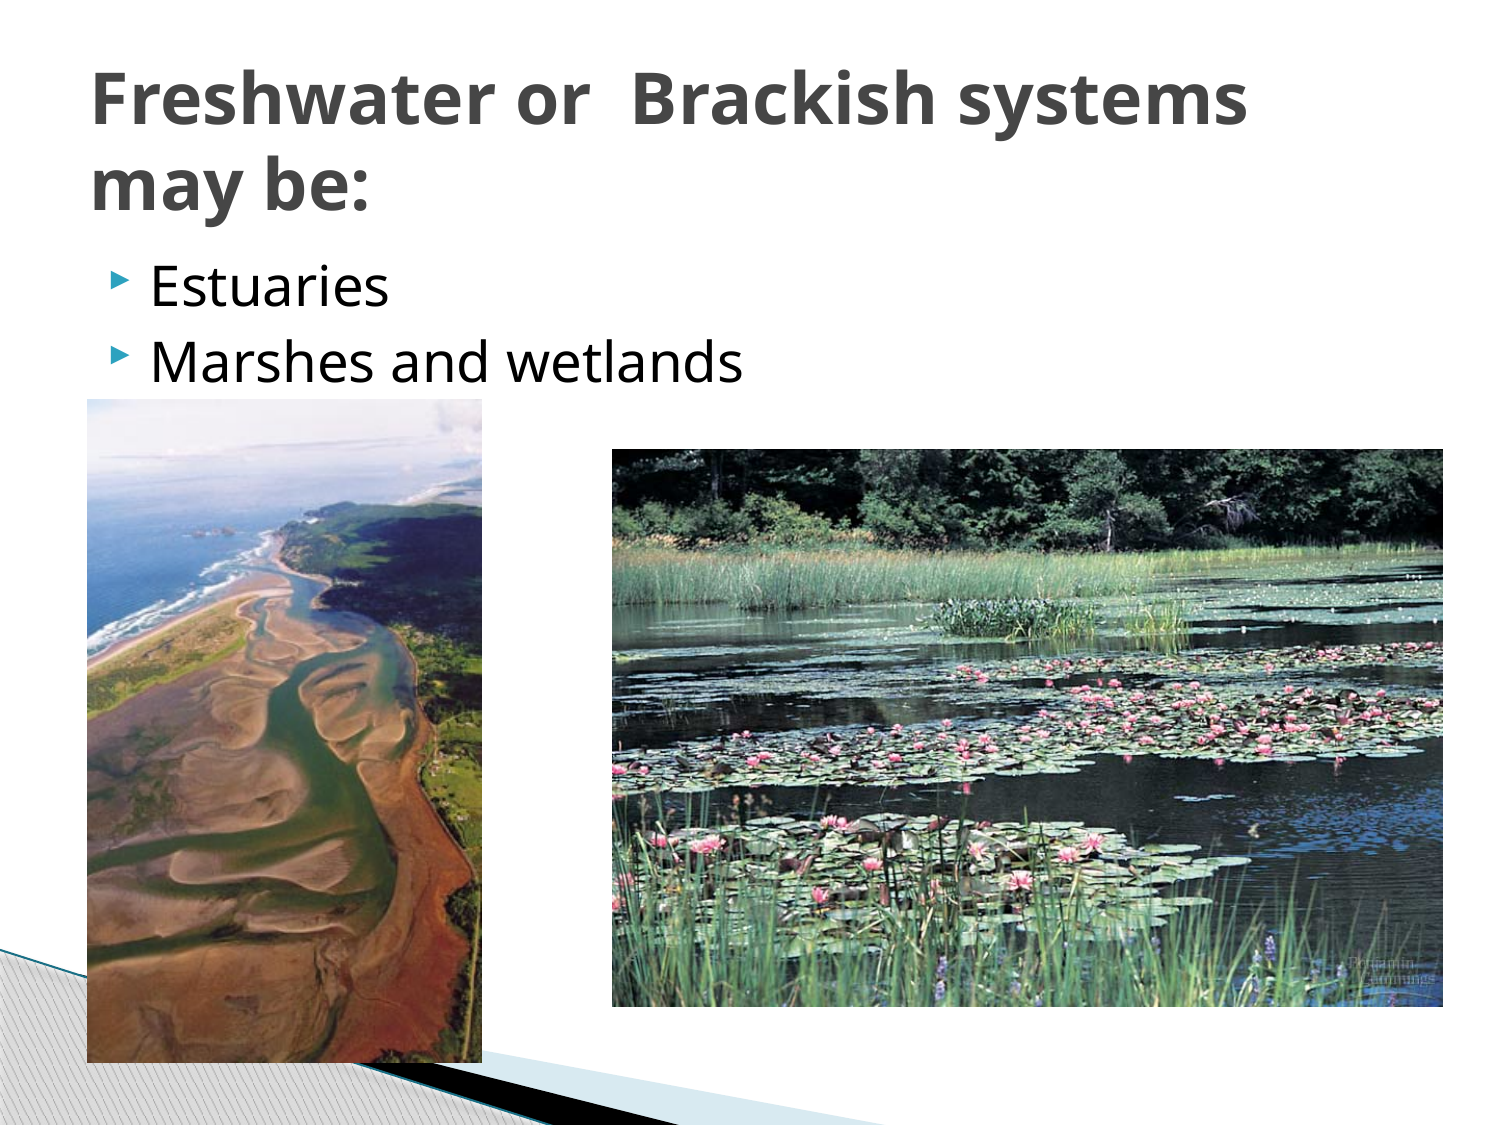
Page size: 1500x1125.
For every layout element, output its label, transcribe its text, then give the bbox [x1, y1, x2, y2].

title Freshwater or Brackish systems may be: [75, 45, 1425, 233]
picture [87, 399, 482, 1063]
list Estuaries Marshes and wetlands [75, 243, 1425, 986]
picture [612, 449, 1443, 1007]
